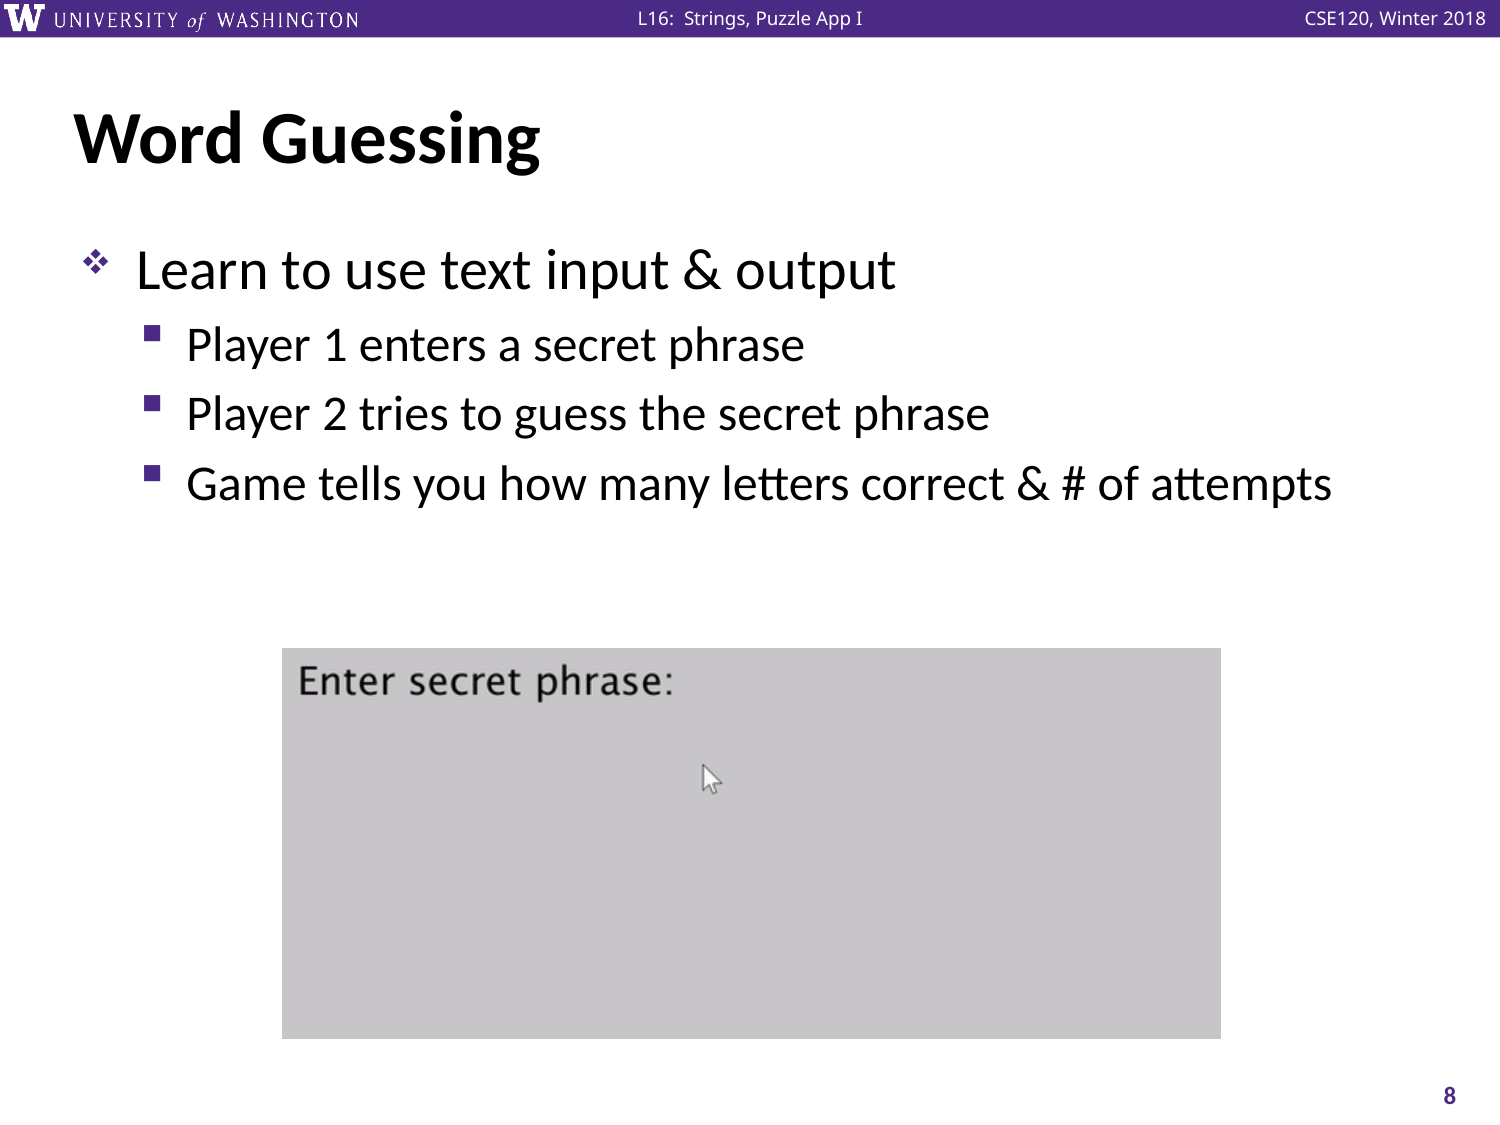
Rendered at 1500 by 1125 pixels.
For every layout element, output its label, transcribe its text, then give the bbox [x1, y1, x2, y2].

list Learn to use text input & output Player 1 enters a secret phrase Player 2 tries to guess the secret phrase Game tells you how many letters correct & # of attempts [64, 223, 1438, 1040]
picture [4, 4, 358, 32]
picture [282, 648, 1221, 1040]
slide_number 8 [1400, 1065, 1500, 1125]
title Word Guessing [58, 71, 1438, 197]
